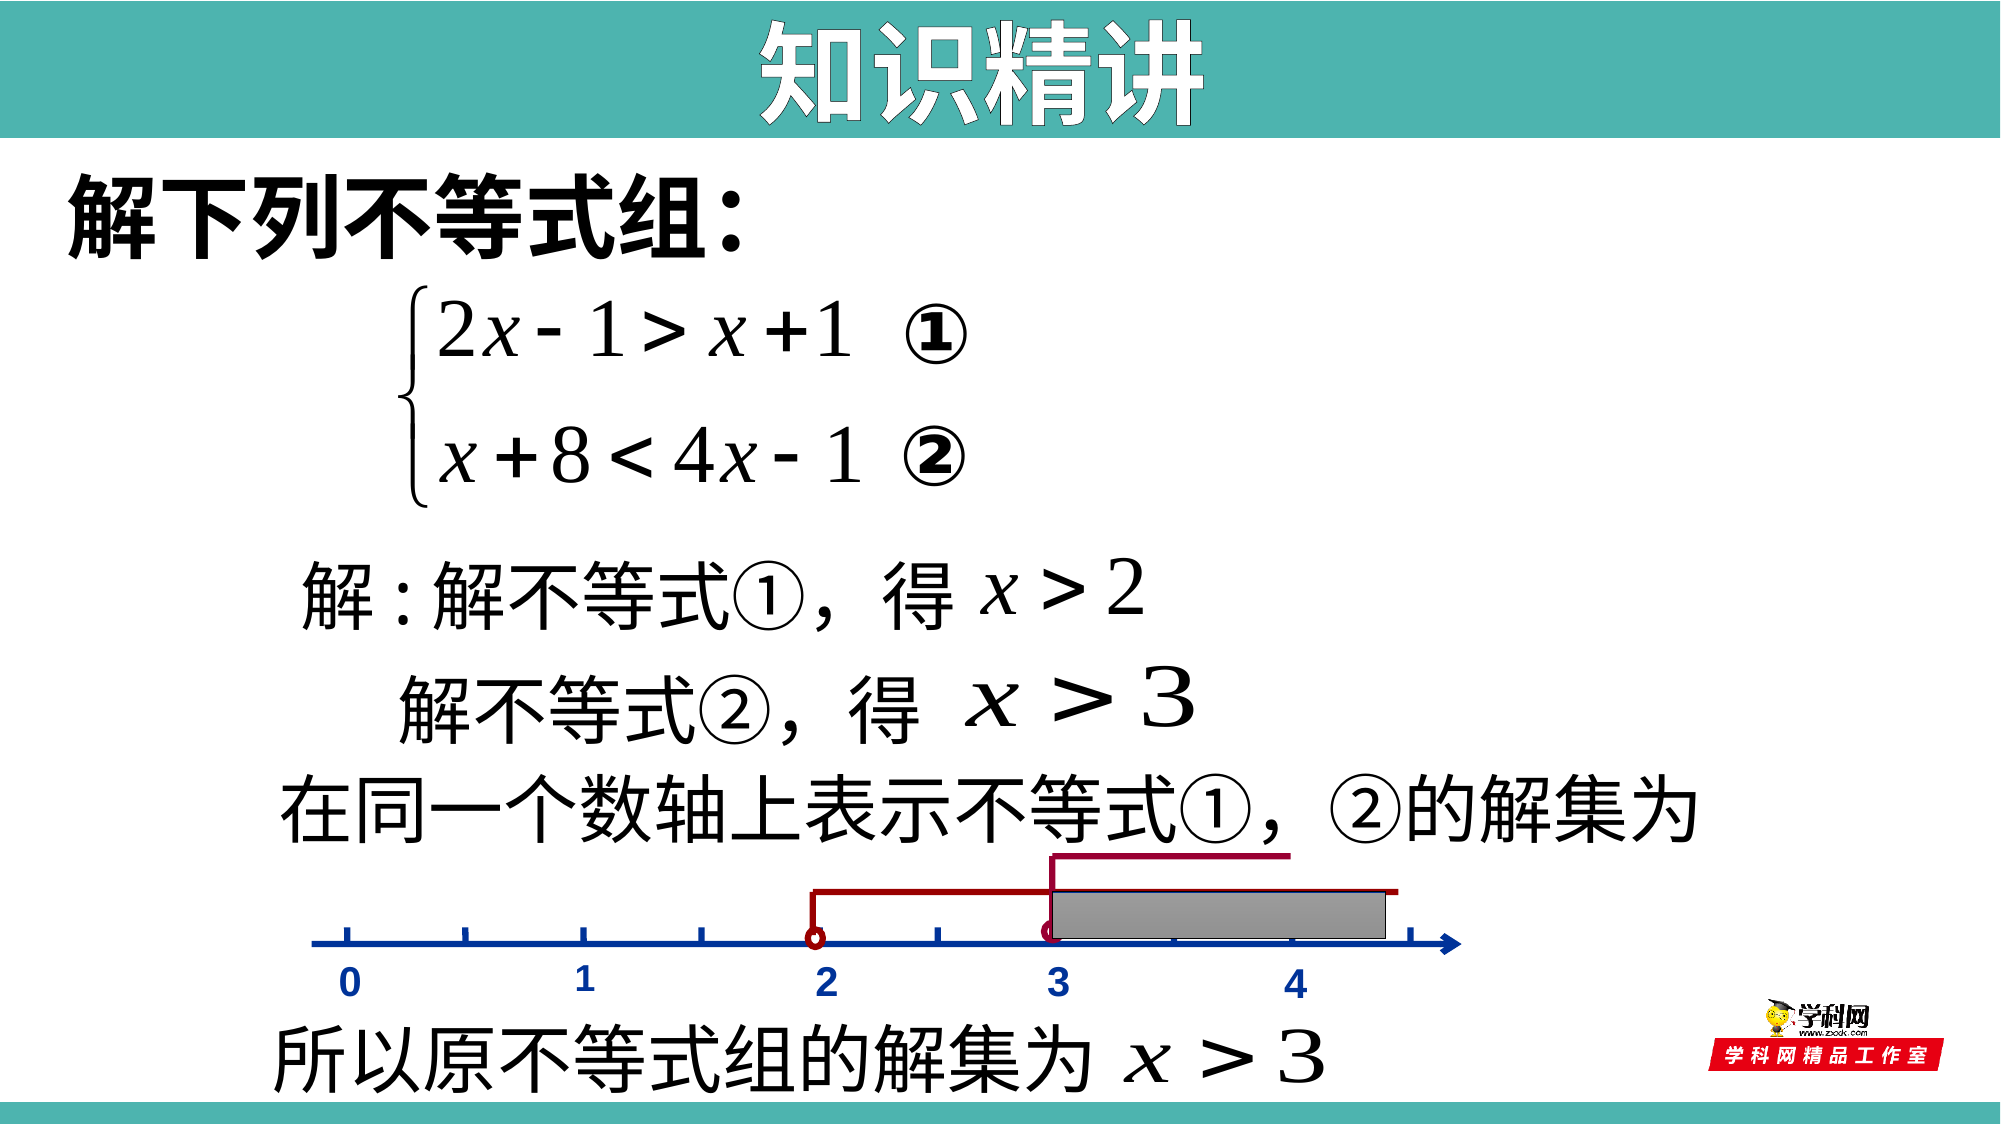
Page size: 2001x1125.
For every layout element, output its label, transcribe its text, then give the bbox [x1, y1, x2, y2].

text_box ① [886, 272, 993, 388]
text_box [257, 1005, 1341, 1112]
picture [0, 1, 2001, 1124]
text_box 解:解不等式①，得 [285, 542, 993, 647]
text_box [942, 643, 1213, 750]
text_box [311, 856, 1462, 1014]
text_box ② [884, 394, 956, 509]
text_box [964, 536, 1163, 636]
text_box 解不等式②，得 [383, 656, 1005, 762]
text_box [379, 271, 876, 523]
text_box 解下列不等式组： [51, 164, 1163, 272]
text_box 在同一个数轴上表示不等式①，②的解集为 [264, 755, 1719, 860]
text_box 知识精讲 [742, 0, 1223, 146]
